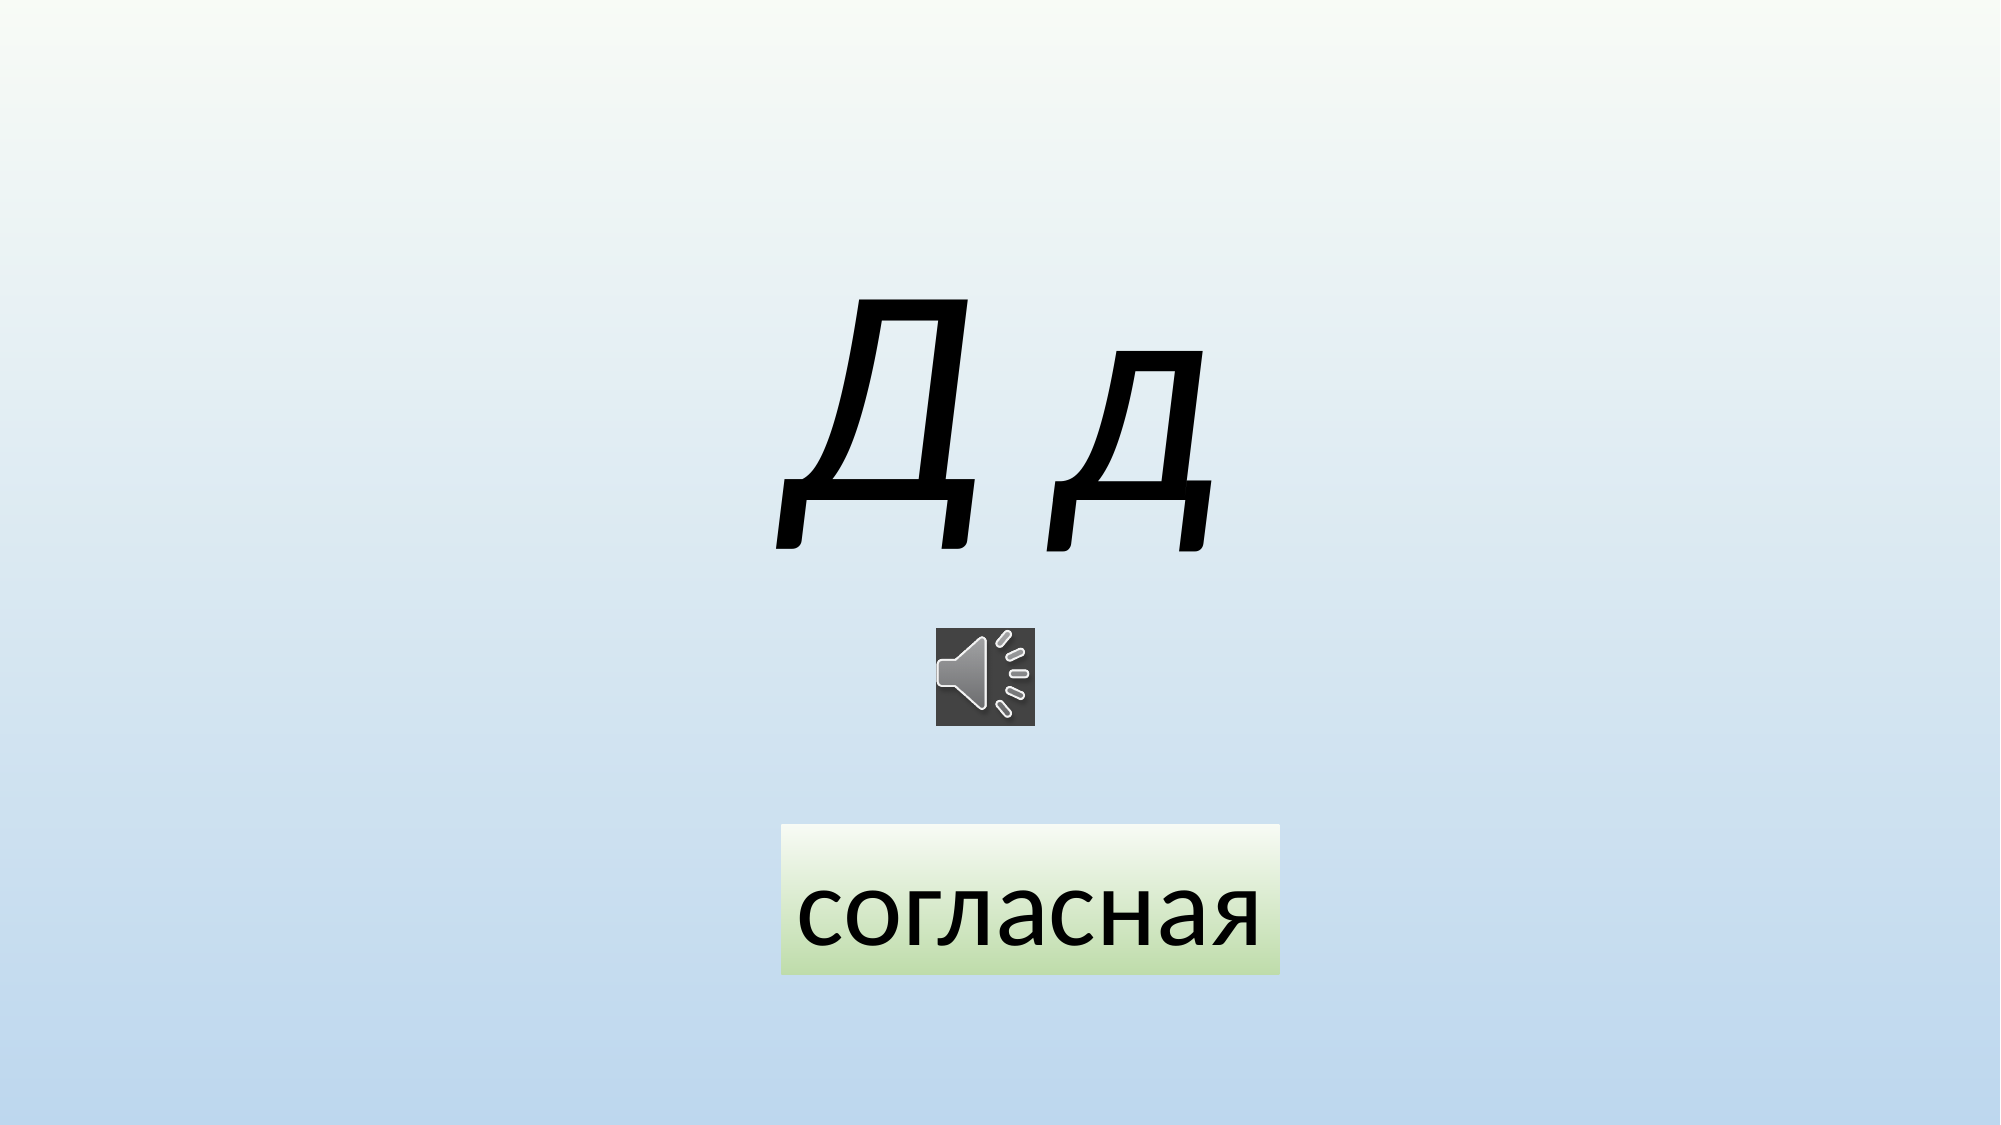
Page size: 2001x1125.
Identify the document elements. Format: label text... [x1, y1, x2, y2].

title Д д [249, 184, 1750, 576]
text_box согласная [781, 824, 1280, 975]
picture [935, 626, 1036, 727]
